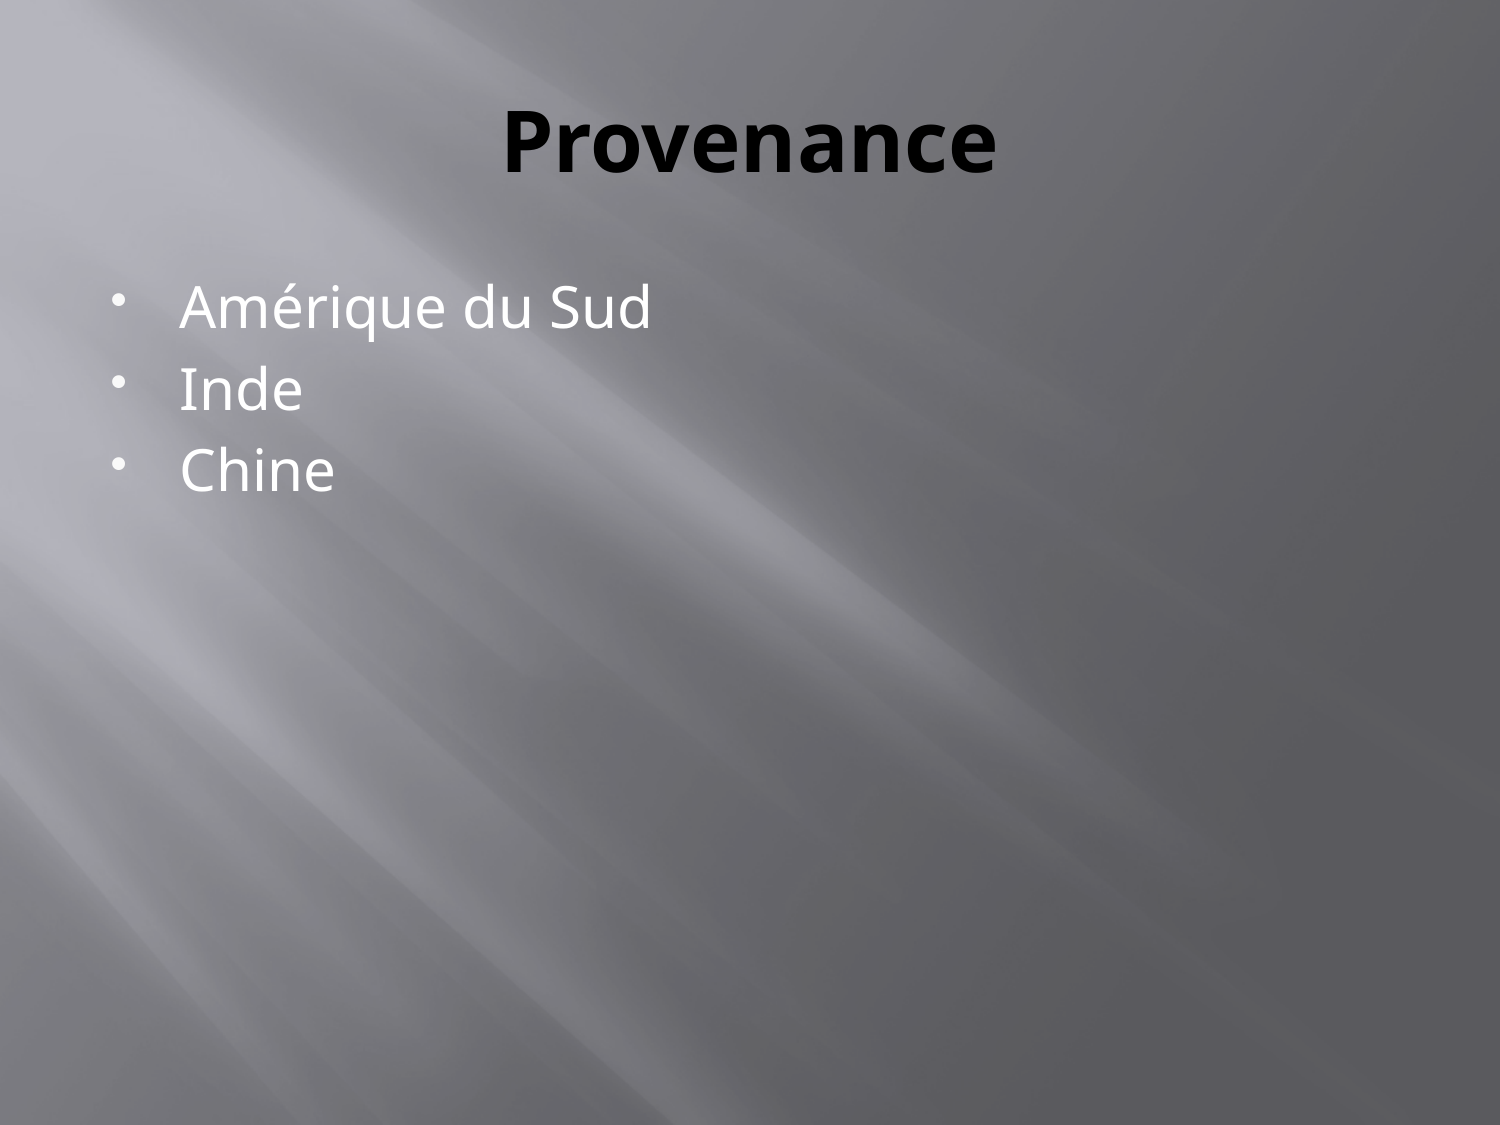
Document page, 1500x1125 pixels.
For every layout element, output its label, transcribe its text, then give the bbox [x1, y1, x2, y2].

title Provenance [75, 45, 1425, 233]
list Amérique du Sud Inde Chine [75, 262, 1425, 1035]
